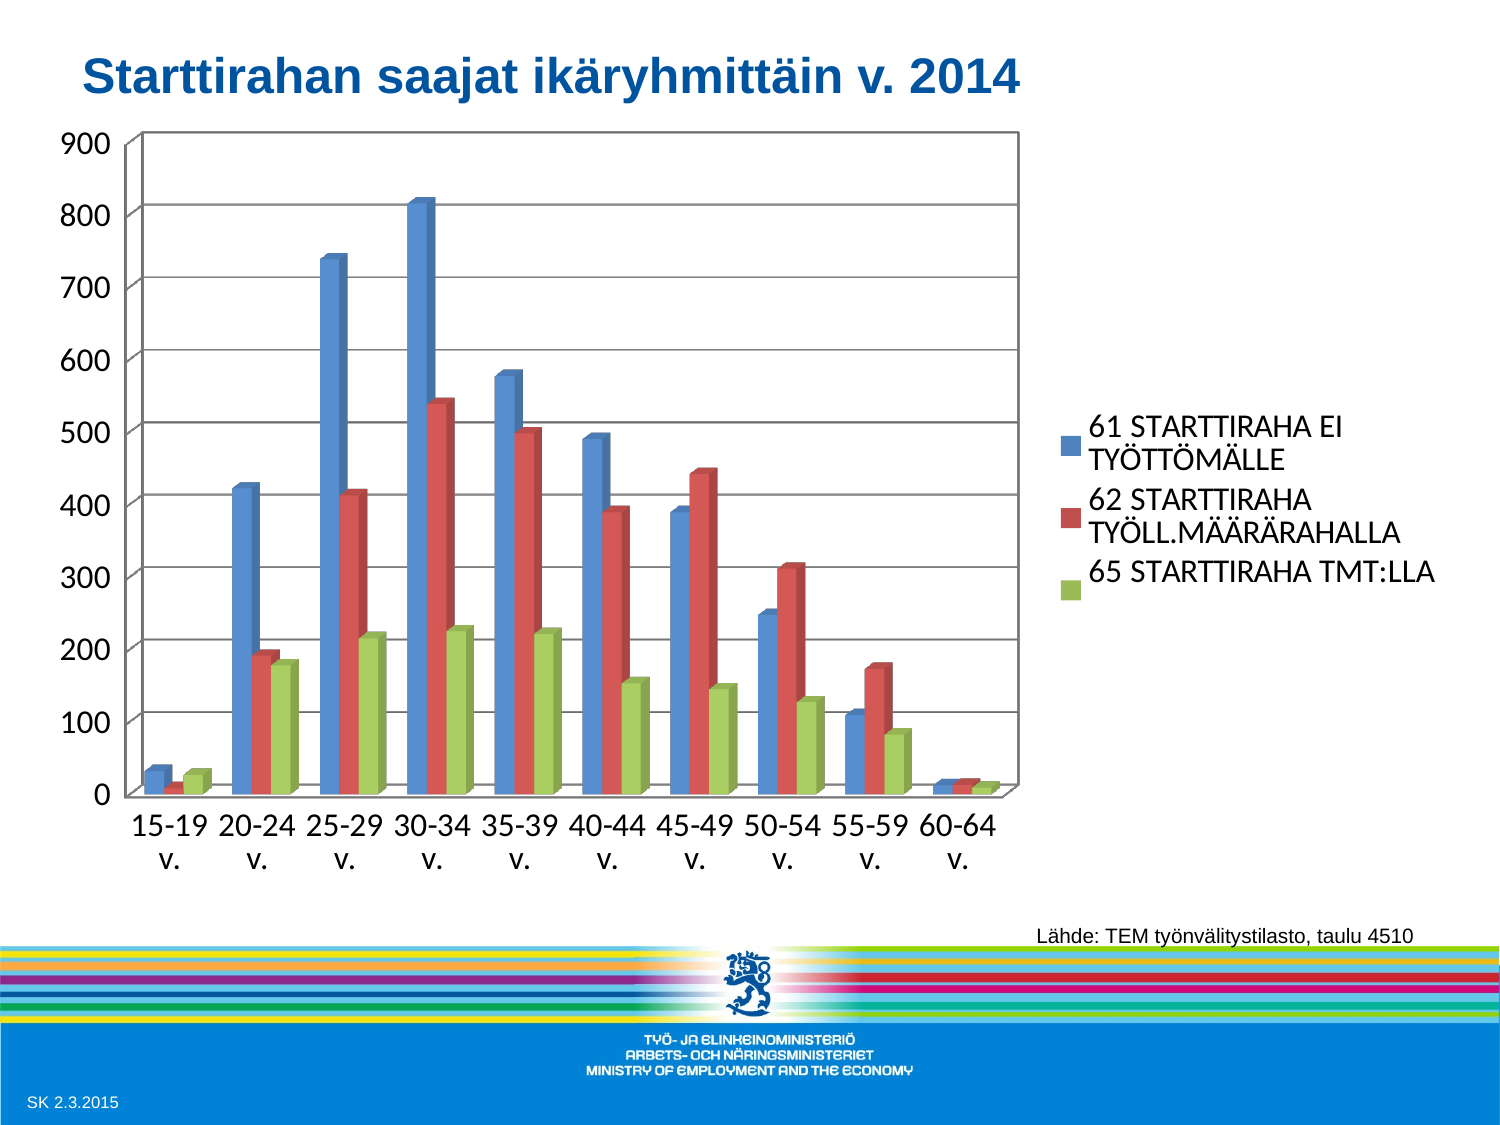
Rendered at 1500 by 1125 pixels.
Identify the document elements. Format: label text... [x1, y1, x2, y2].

text_box Lähde: TEM työnvälitystilasto, taulu 4510 [1021, 916, 1471, 955]
footer SK 2.3.2015 [26, 1085, 502, 1118]
picture [0, 946, 1500, 1125]
chart [29, 113, 1459, 894]
title Starttirahan saajat ikäryhmittäin v. 2014 [52, 30, 1448, 111]
